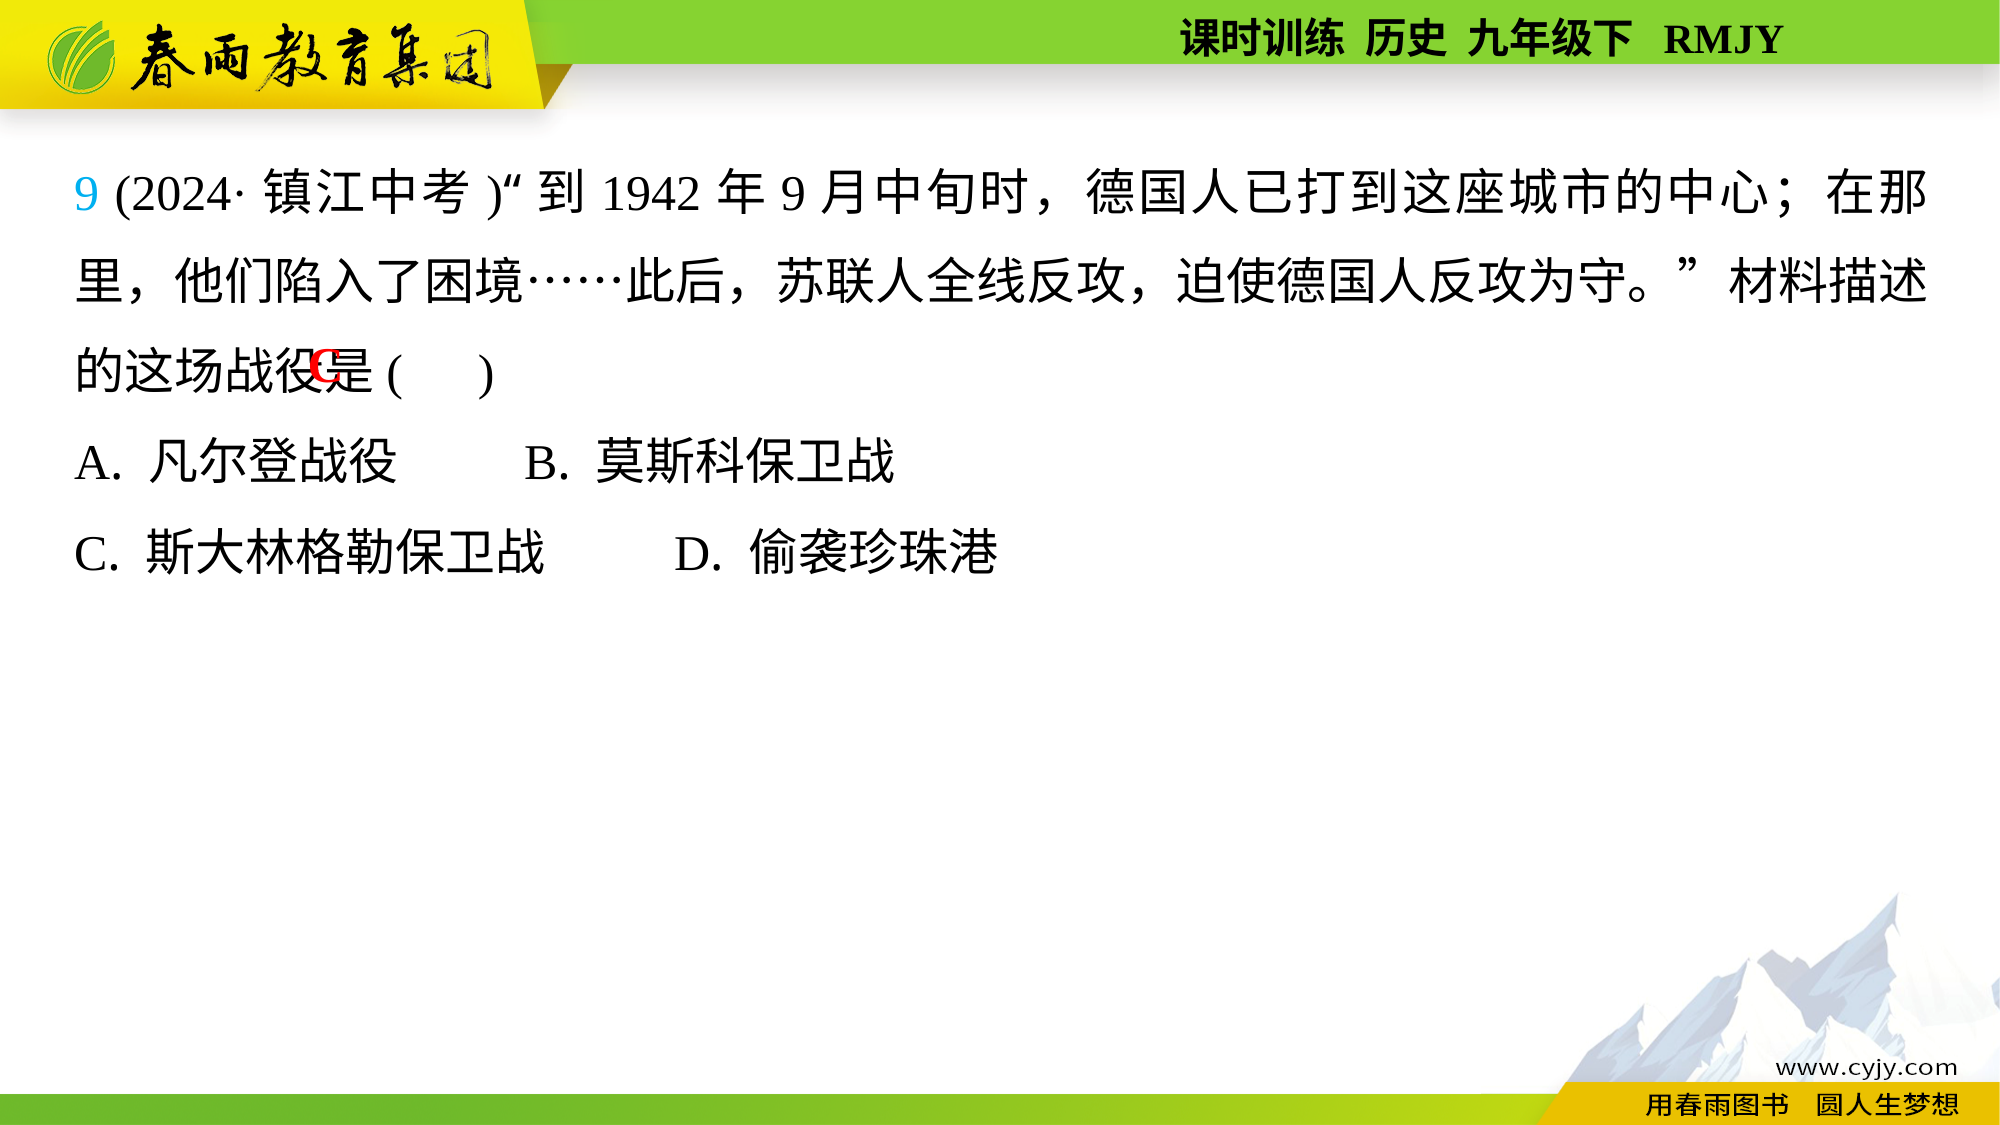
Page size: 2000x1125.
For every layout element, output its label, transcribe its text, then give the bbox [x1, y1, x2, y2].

text_box C [293, 324, 359, 400]
picture [0, 0, 2000, 1125]
list 9 (2024·镇江中考)“到1942年9月中旬时，德国人已打到这座城市的中心；在那里，他们陷入了困境……此后，苏联人全线反攻，迫使德国人反攻为守。”材料描述的这场战役是( ) A. 凡尔登战役 B. 莫斯科保卫战 C. 斯大林格勒保卫战 D. 偷袭珍珠港 [59, 122, 1944, 592]
